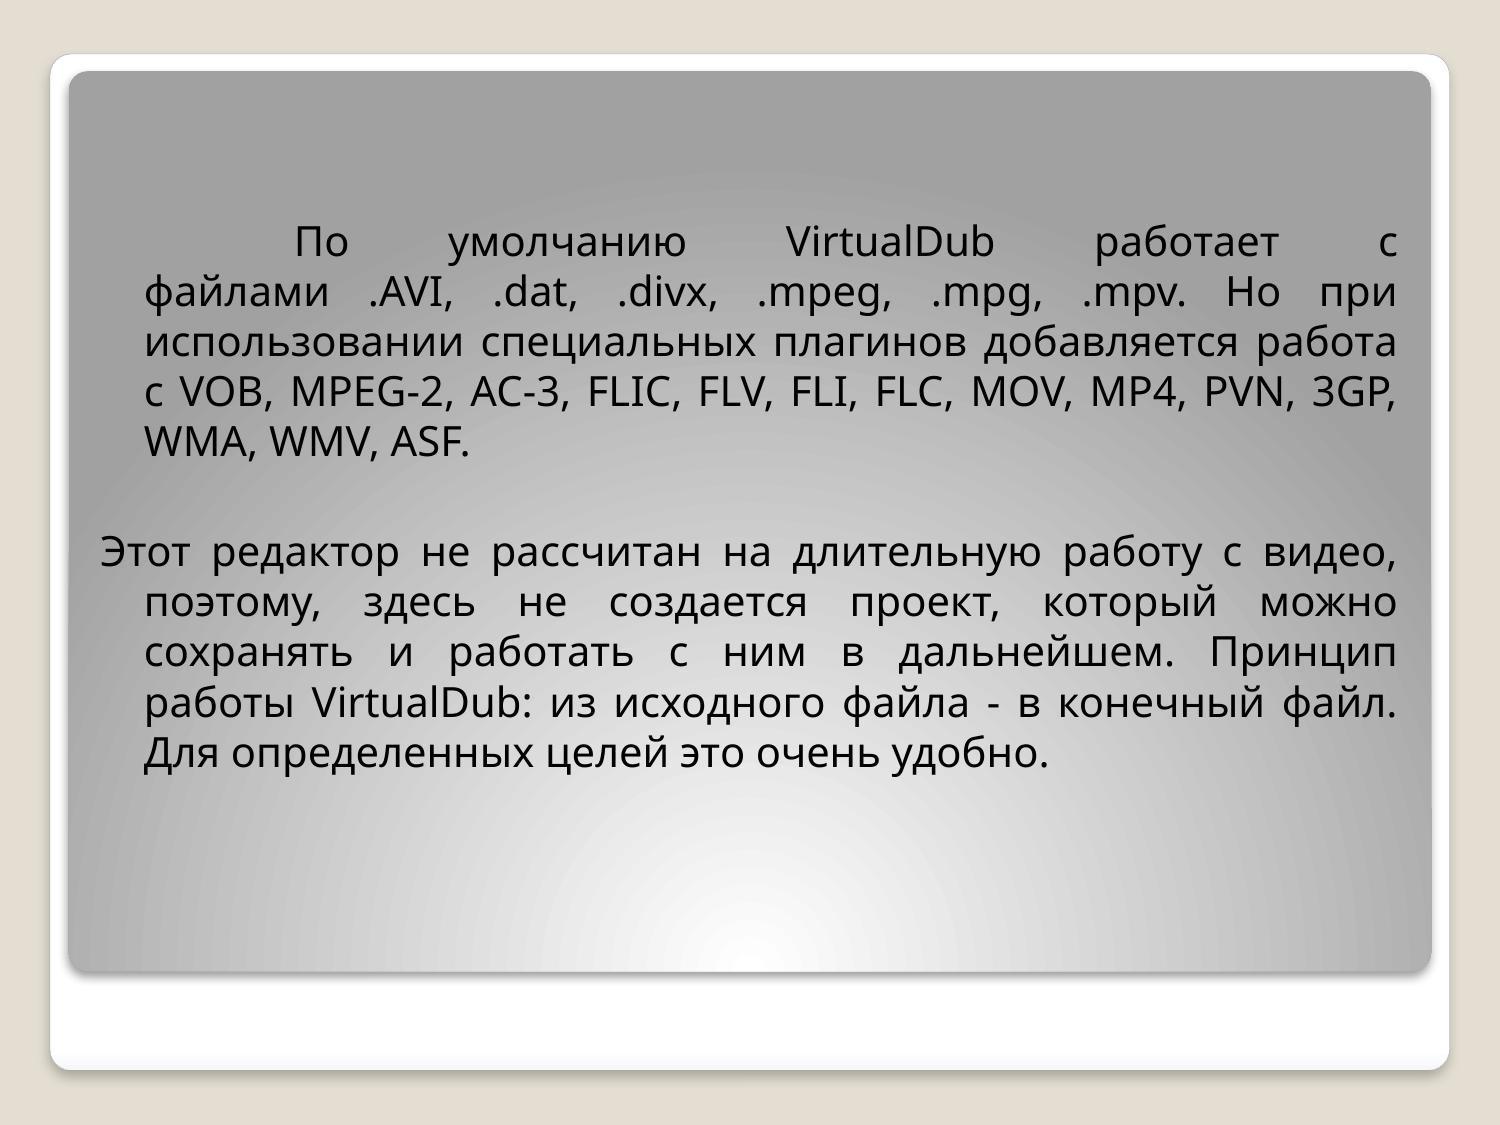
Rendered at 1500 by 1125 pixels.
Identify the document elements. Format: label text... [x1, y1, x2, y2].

list По умолчанию VirtualDub работает с файлами .AVI, .dat, .divx, .mpeg, .mpg, .mpv. Но при использовании специальных плагинов добавляется работа с VOB, MPEG-2, AC-3, FLIC, FLV, FLI, FLC, MOV, MP4, PVN, 3GP, WMA, WMV, ASF. Этот редактор не рассчитан на длительную работу с видео, поэтому, здесь не создается проект, который можно сохранять и работать с ним в дальнейшем. Принцип работы VirtualDub: из исходного файла - в конечный файл. Для определенных целей это очень удобно. [70, 199, 1413, 933]
